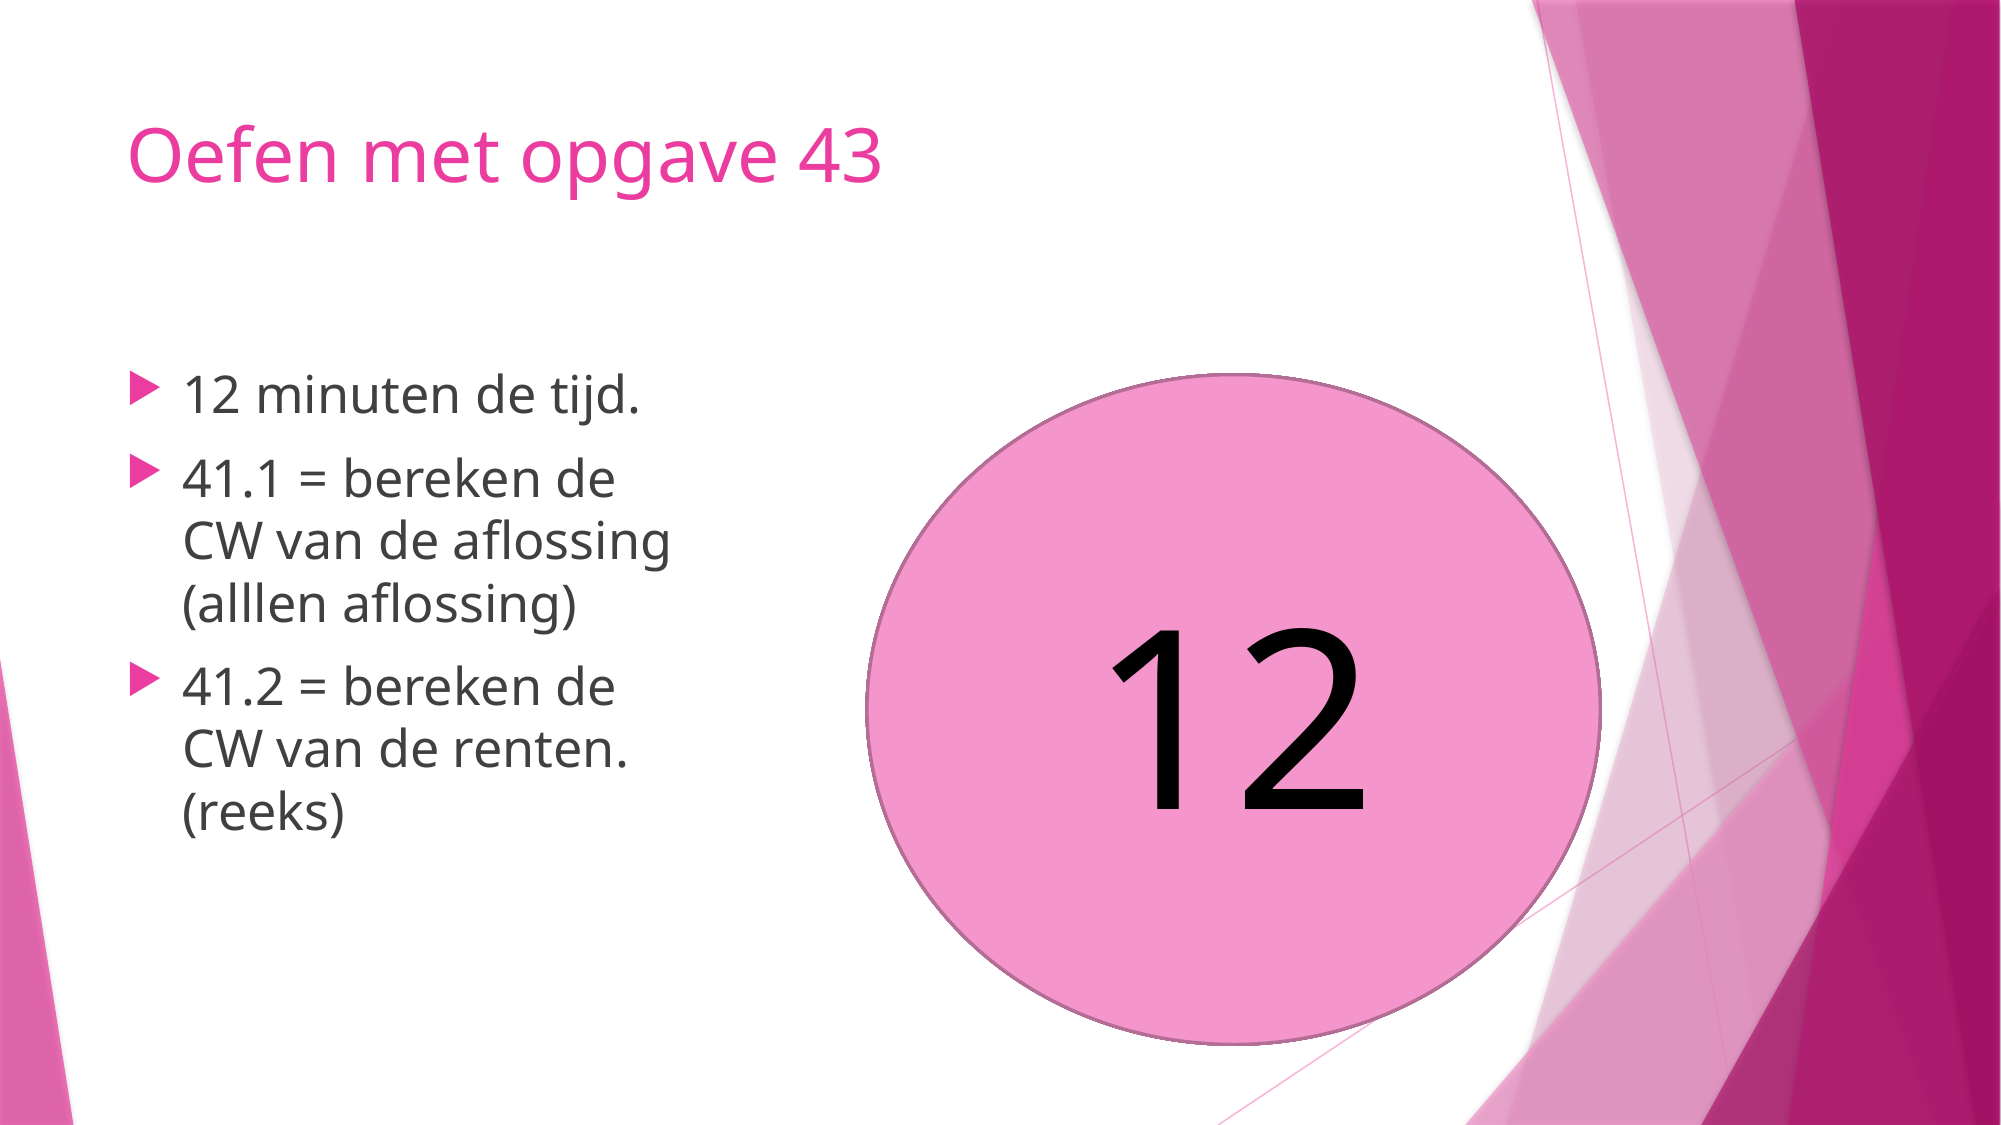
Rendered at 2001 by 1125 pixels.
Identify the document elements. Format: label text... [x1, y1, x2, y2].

list 12 minuten de tijd. 41.1 = bereken de CW van de aflossing (alllen aflossing) 41.2 = bereken de CW van de renten. (reeks) [111, 354, 689, 960]
title Oefen met opgave 43 [111, 99, 1522, 317]
text_box 12 [865, 373, 1602, 1046]
